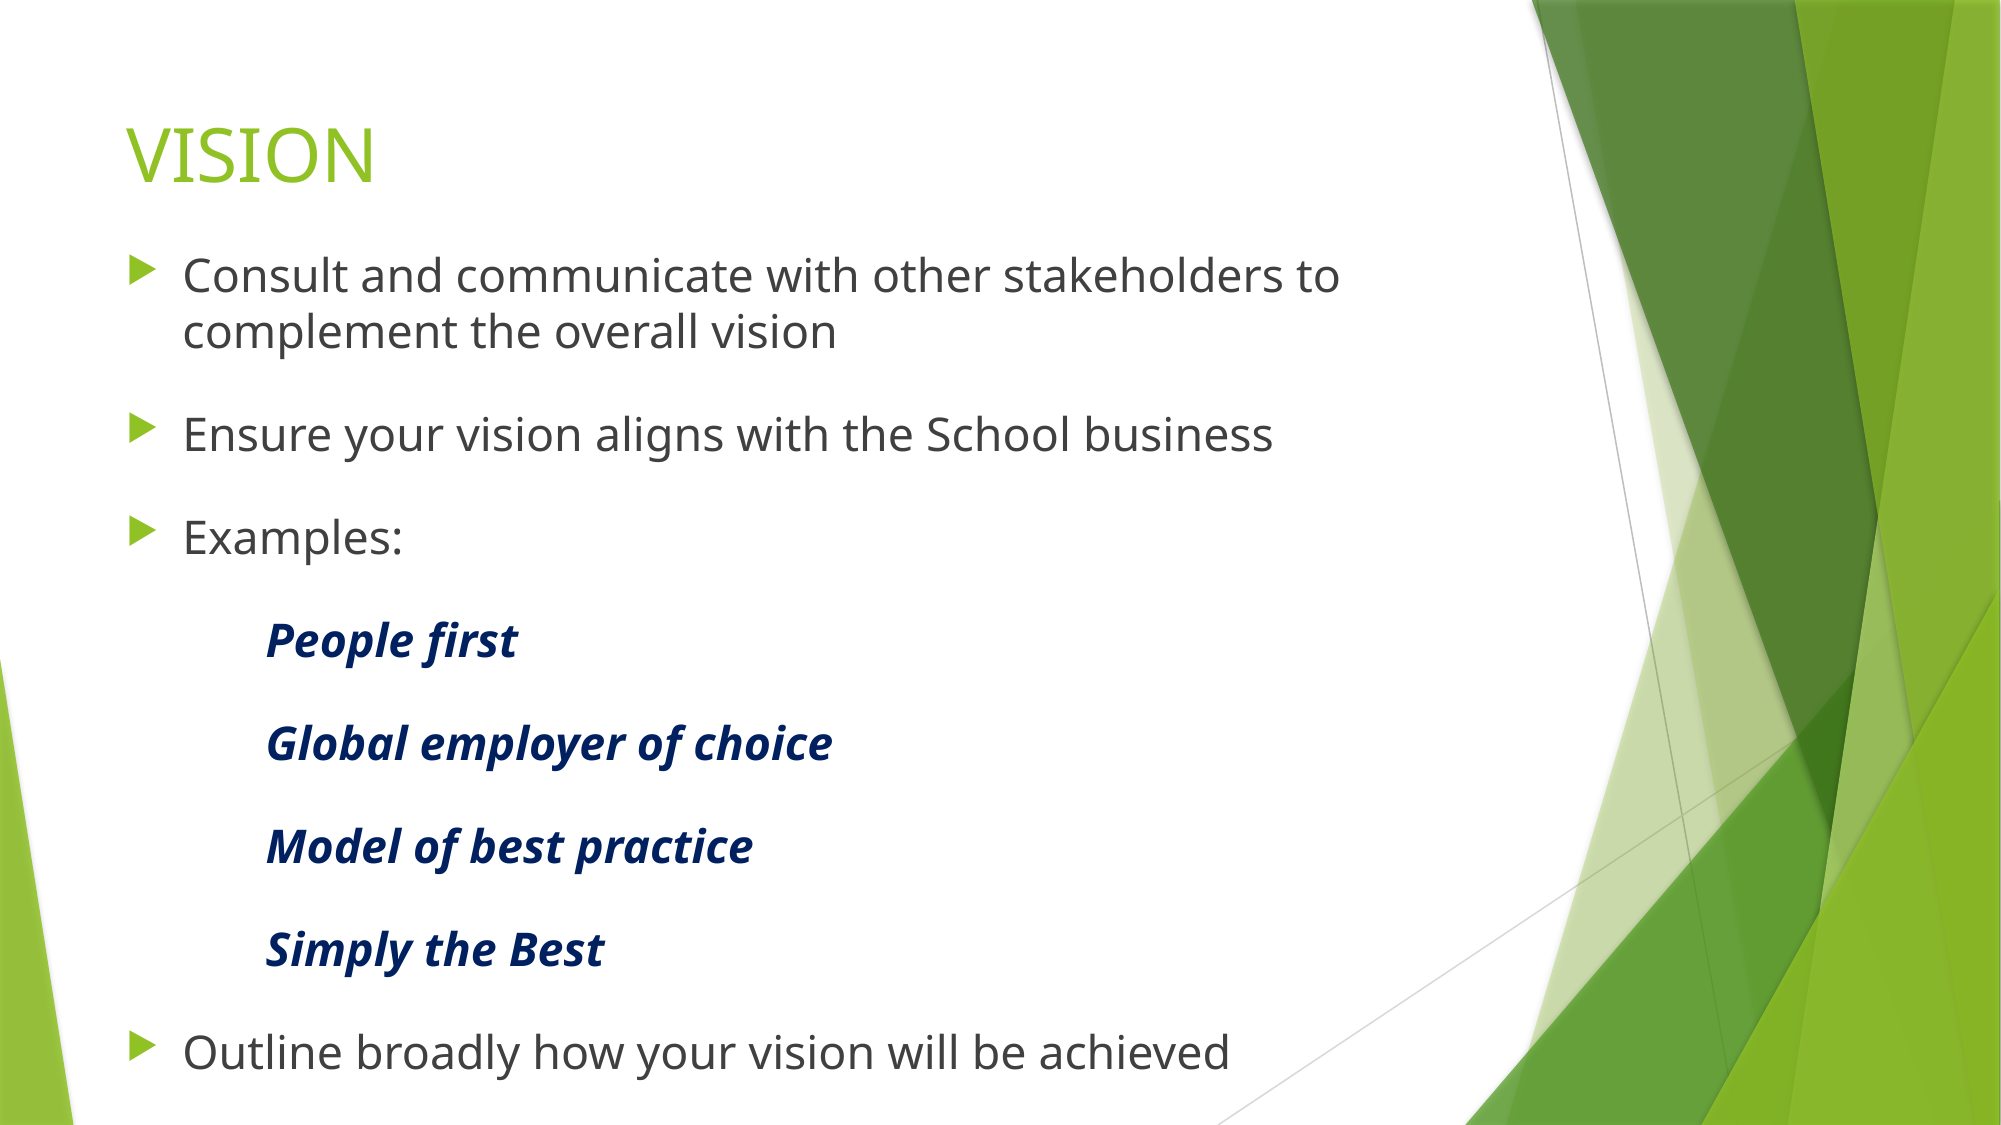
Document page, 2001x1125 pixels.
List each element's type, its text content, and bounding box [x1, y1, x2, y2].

list Consult and communicate with other stakeholders to complement the overall vision Ensure your vision aligns with the School business Examples: People first Global employer of choice Model of best practice Simply the Best Outline broadly how your vision will be achieved [111, 238, 1522, 1093]
title VISION [111, 99, 1522, 238]
